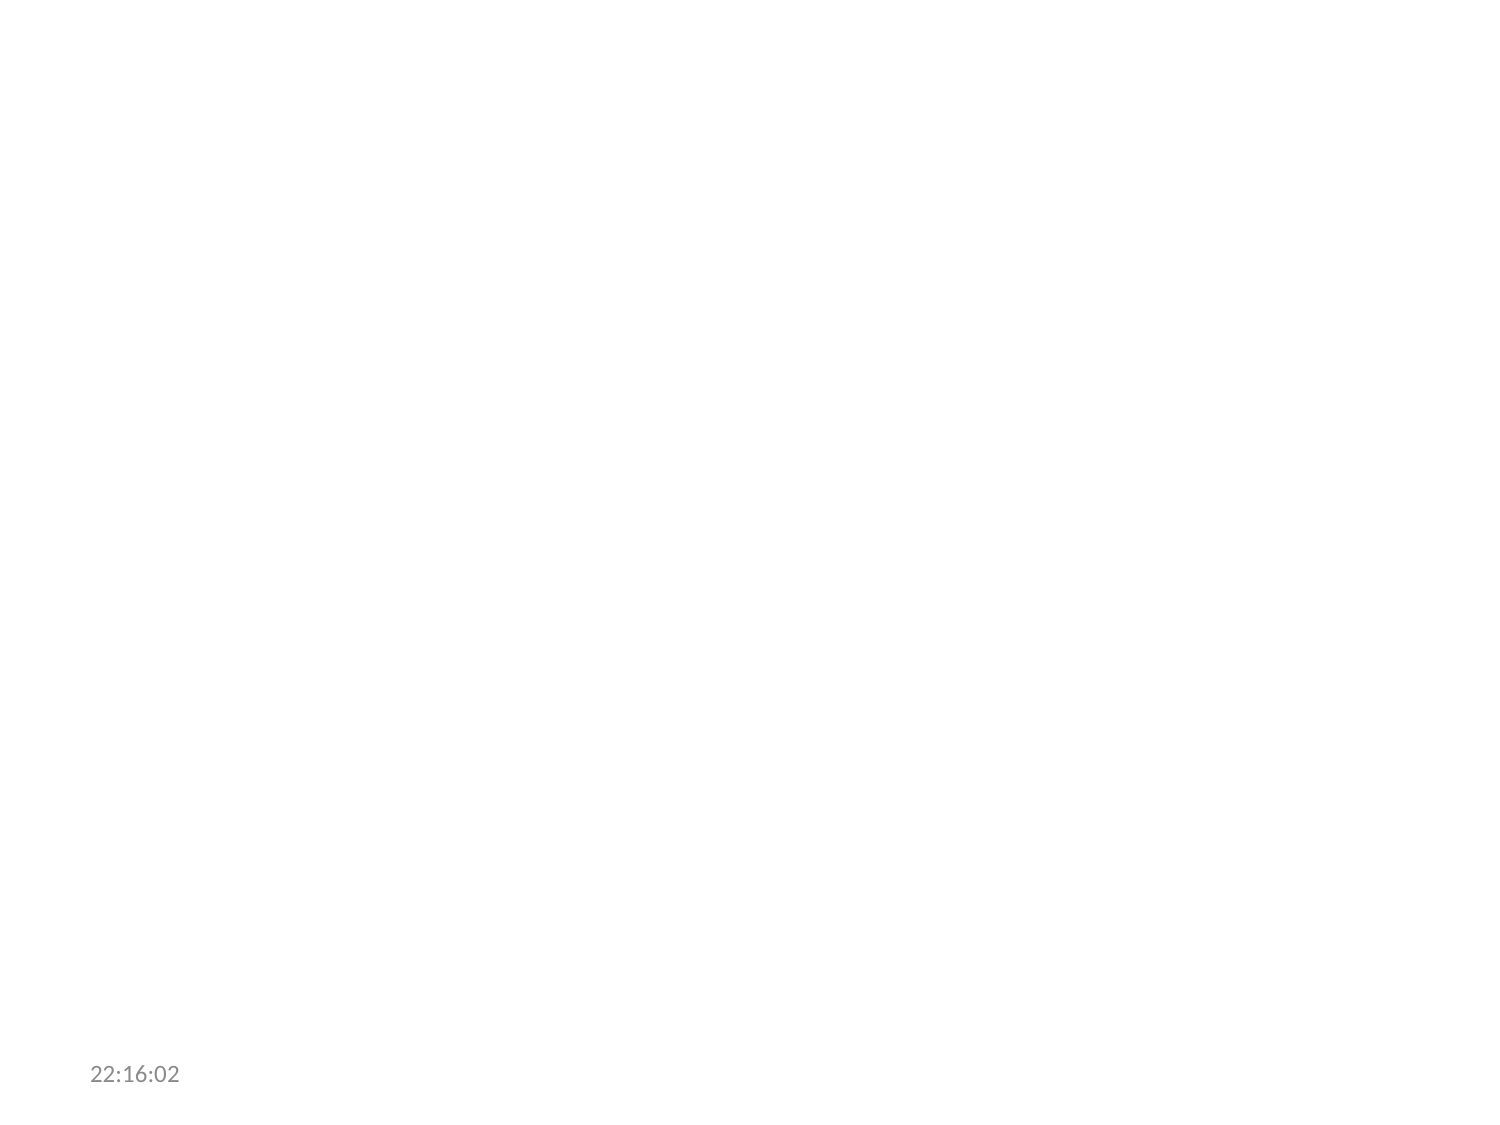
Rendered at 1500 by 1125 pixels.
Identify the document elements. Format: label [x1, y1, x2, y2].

slide_number [75, 1042, 425, 1103]
